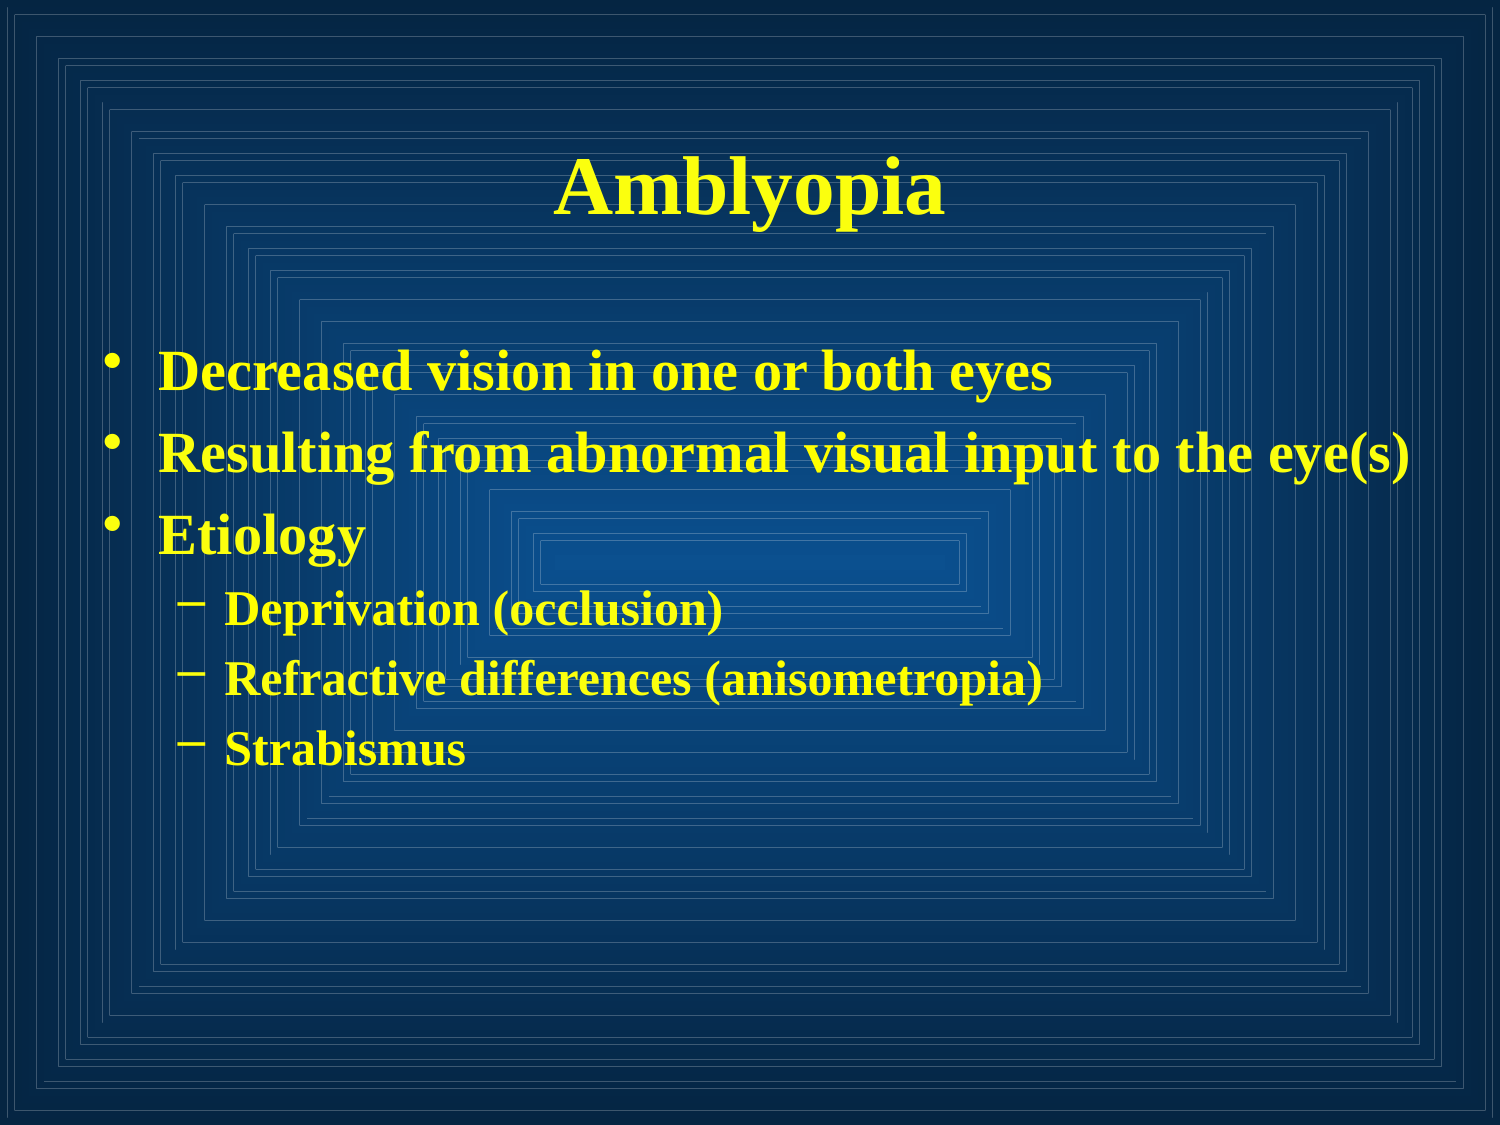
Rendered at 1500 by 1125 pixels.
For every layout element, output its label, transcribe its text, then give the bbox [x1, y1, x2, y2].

list Decreased vision in one or both eyes Resulting from abnormal visual input to the eye(s) Etiology Deprivation (occlusion) Refractive differences (anisometropia) Strabismus [87, 324, 1500, 975]
title Amblyopia [75, 87, 1425, 275]
